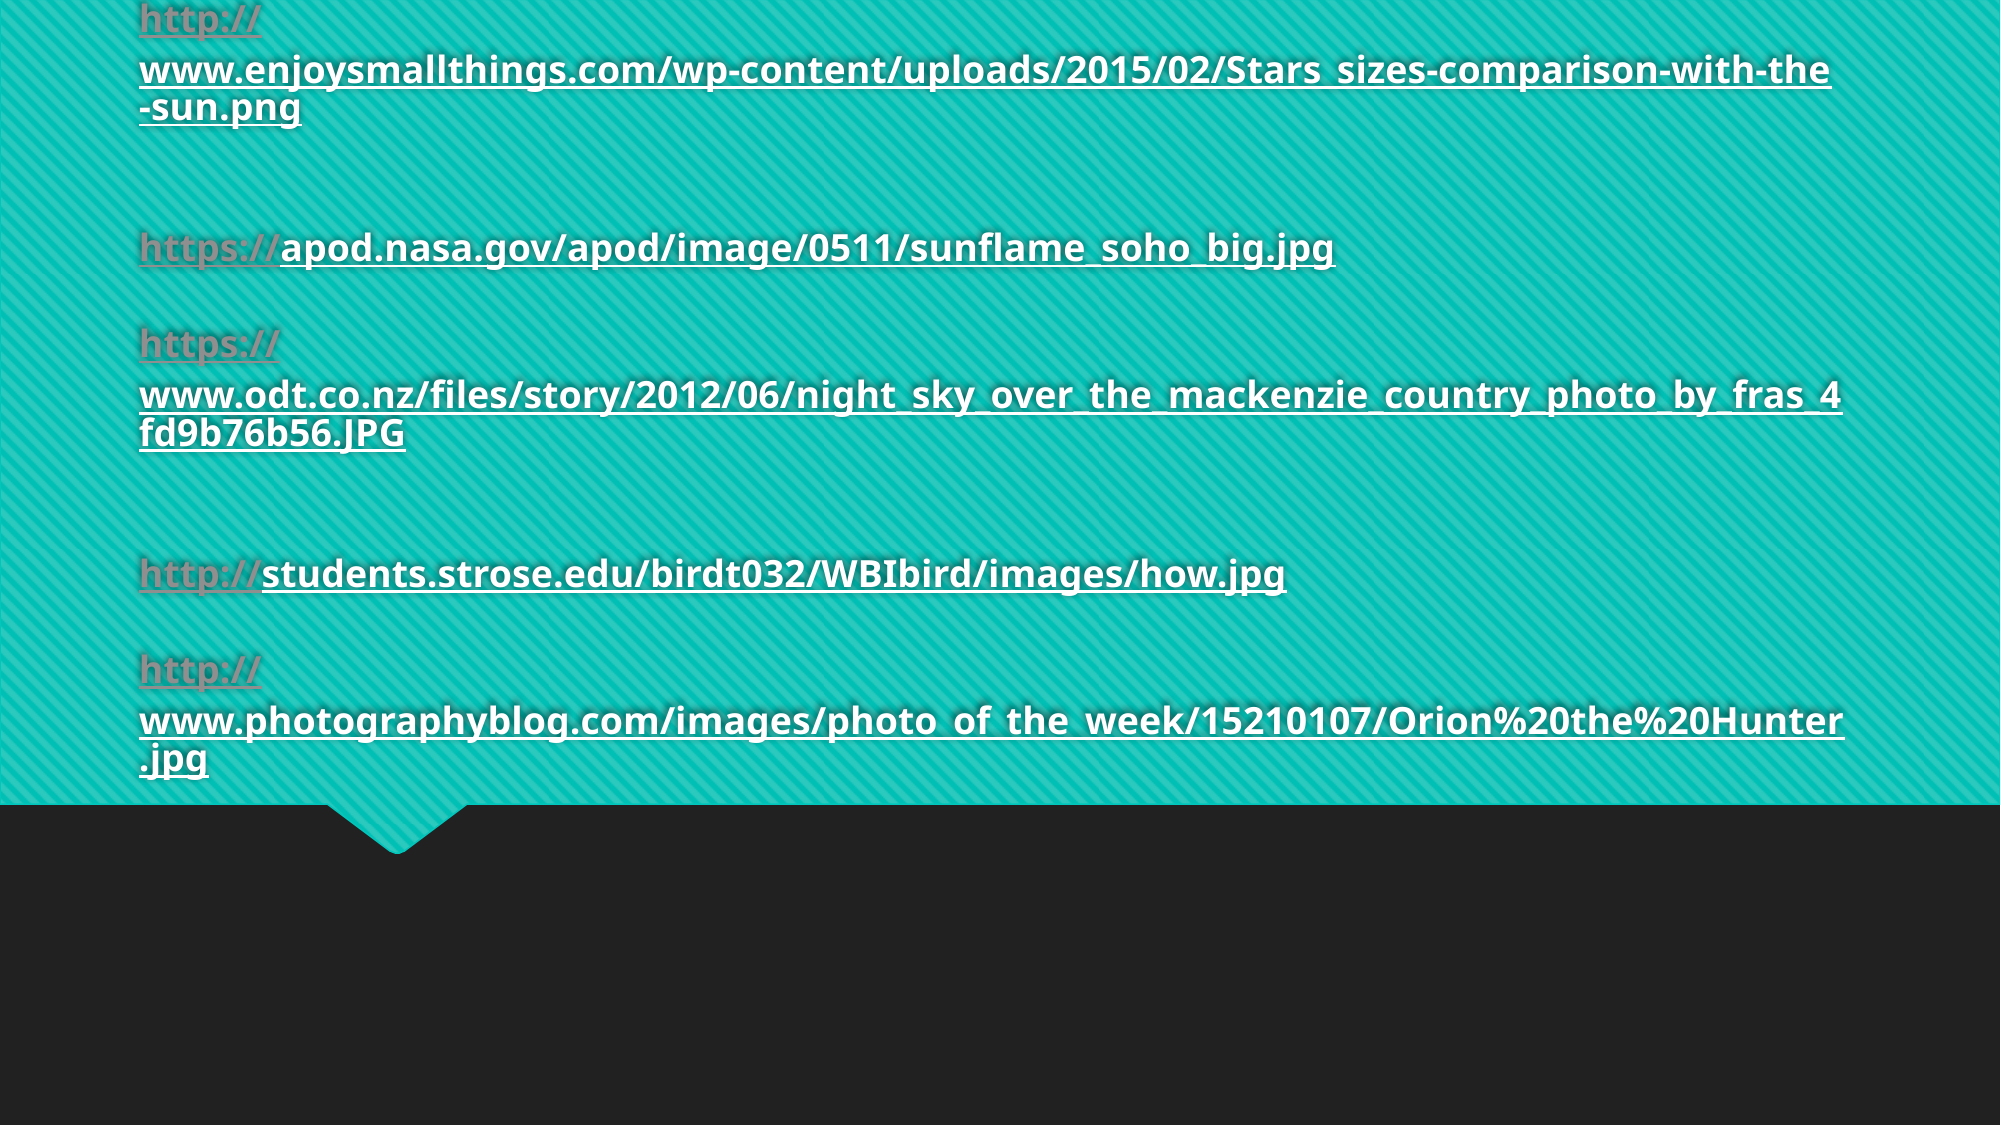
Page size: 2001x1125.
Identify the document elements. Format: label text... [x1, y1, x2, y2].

title Resources http://www.enjoysmallthings.com/wp-content/uploads/2015/02/Stars_sizes-comparison-with-the-sun.png https://apod.nasa.gov/apod/image/0511/sunflame_soho_big.jpg https://www.odt.co.nz/files/story/2012/06/night_sky_over_the_mackenzie_country_photo_by_fras_4fd9b76b56.JPG http://students.strose.edu/birdt032/WBIbird/images/how.jpg http://www.photographyblog.com/images/photo_of_the_week/15210107/Orion%20the%20Hunter.jpg [123, 693, 1859, 1125]
